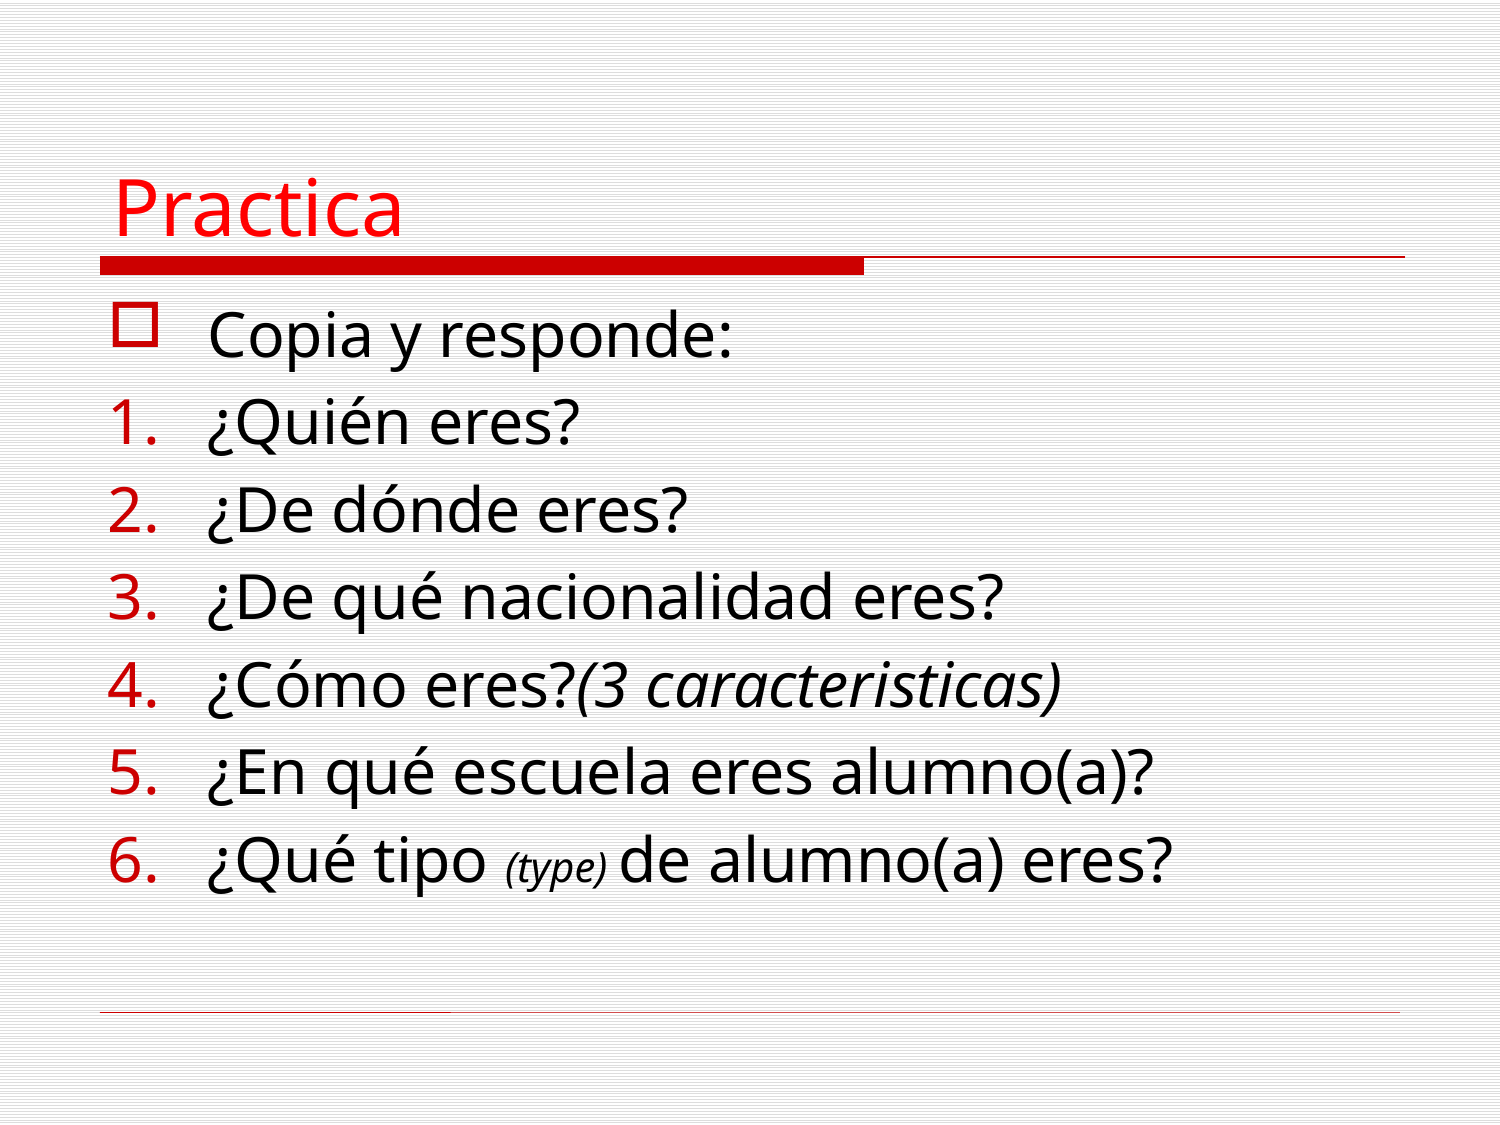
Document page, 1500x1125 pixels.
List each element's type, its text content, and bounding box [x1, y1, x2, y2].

text_box Copia y responde: ¿Quién eres? ¿De dónde eres? ¿De qué nacionalidad eres? ¿Cómo eres?(3 caracteristicas) ¿En qué escuela eres alumno(a)? ¿Qué tipo (type) de alumno(a) eres? [92, 287, 1406, 988]
text_box Practica [97, 149, 1411, 350]
